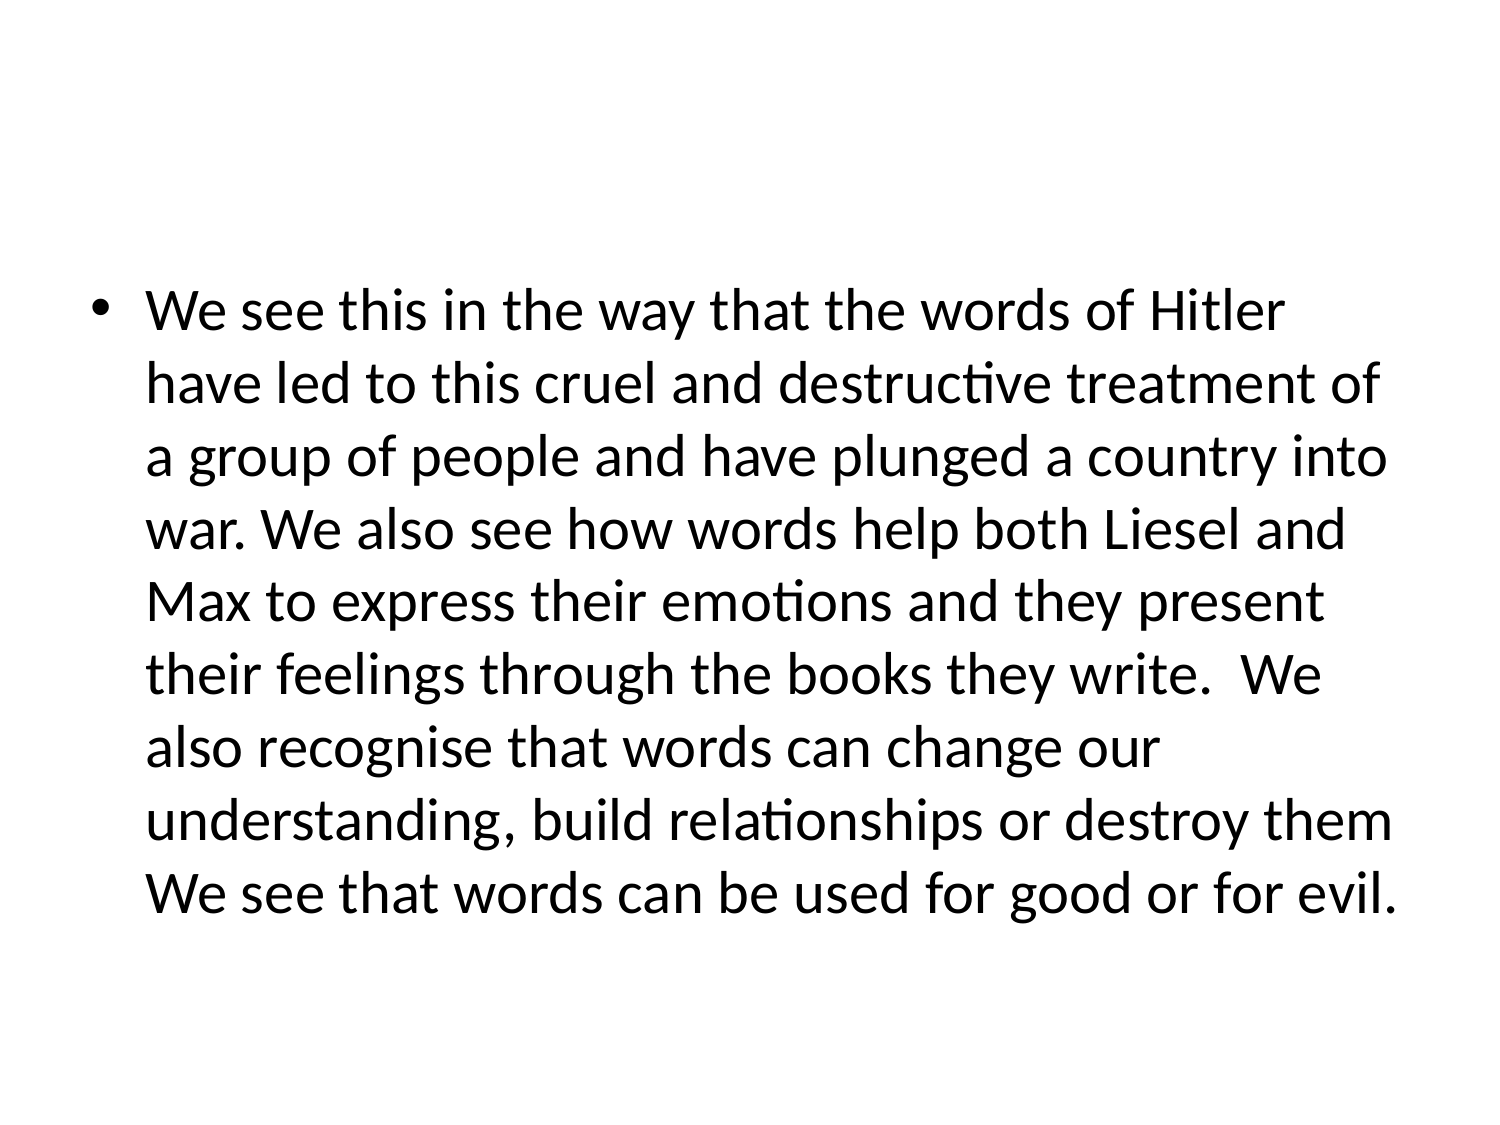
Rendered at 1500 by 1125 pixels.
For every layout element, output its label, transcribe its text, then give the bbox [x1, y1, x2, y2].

list We see this in the way that the words of Hitler have led to this cruel and destructive treatment of a group of people and have plunged a country into war. We also see how words help both Liesel and Max to express their emotions and they present their feelings through the books they write. We also recognise that words can change our understanding, build relationships or destroy them We see that words can be used for good or for evil. [75, 262, 1425, 1005]
